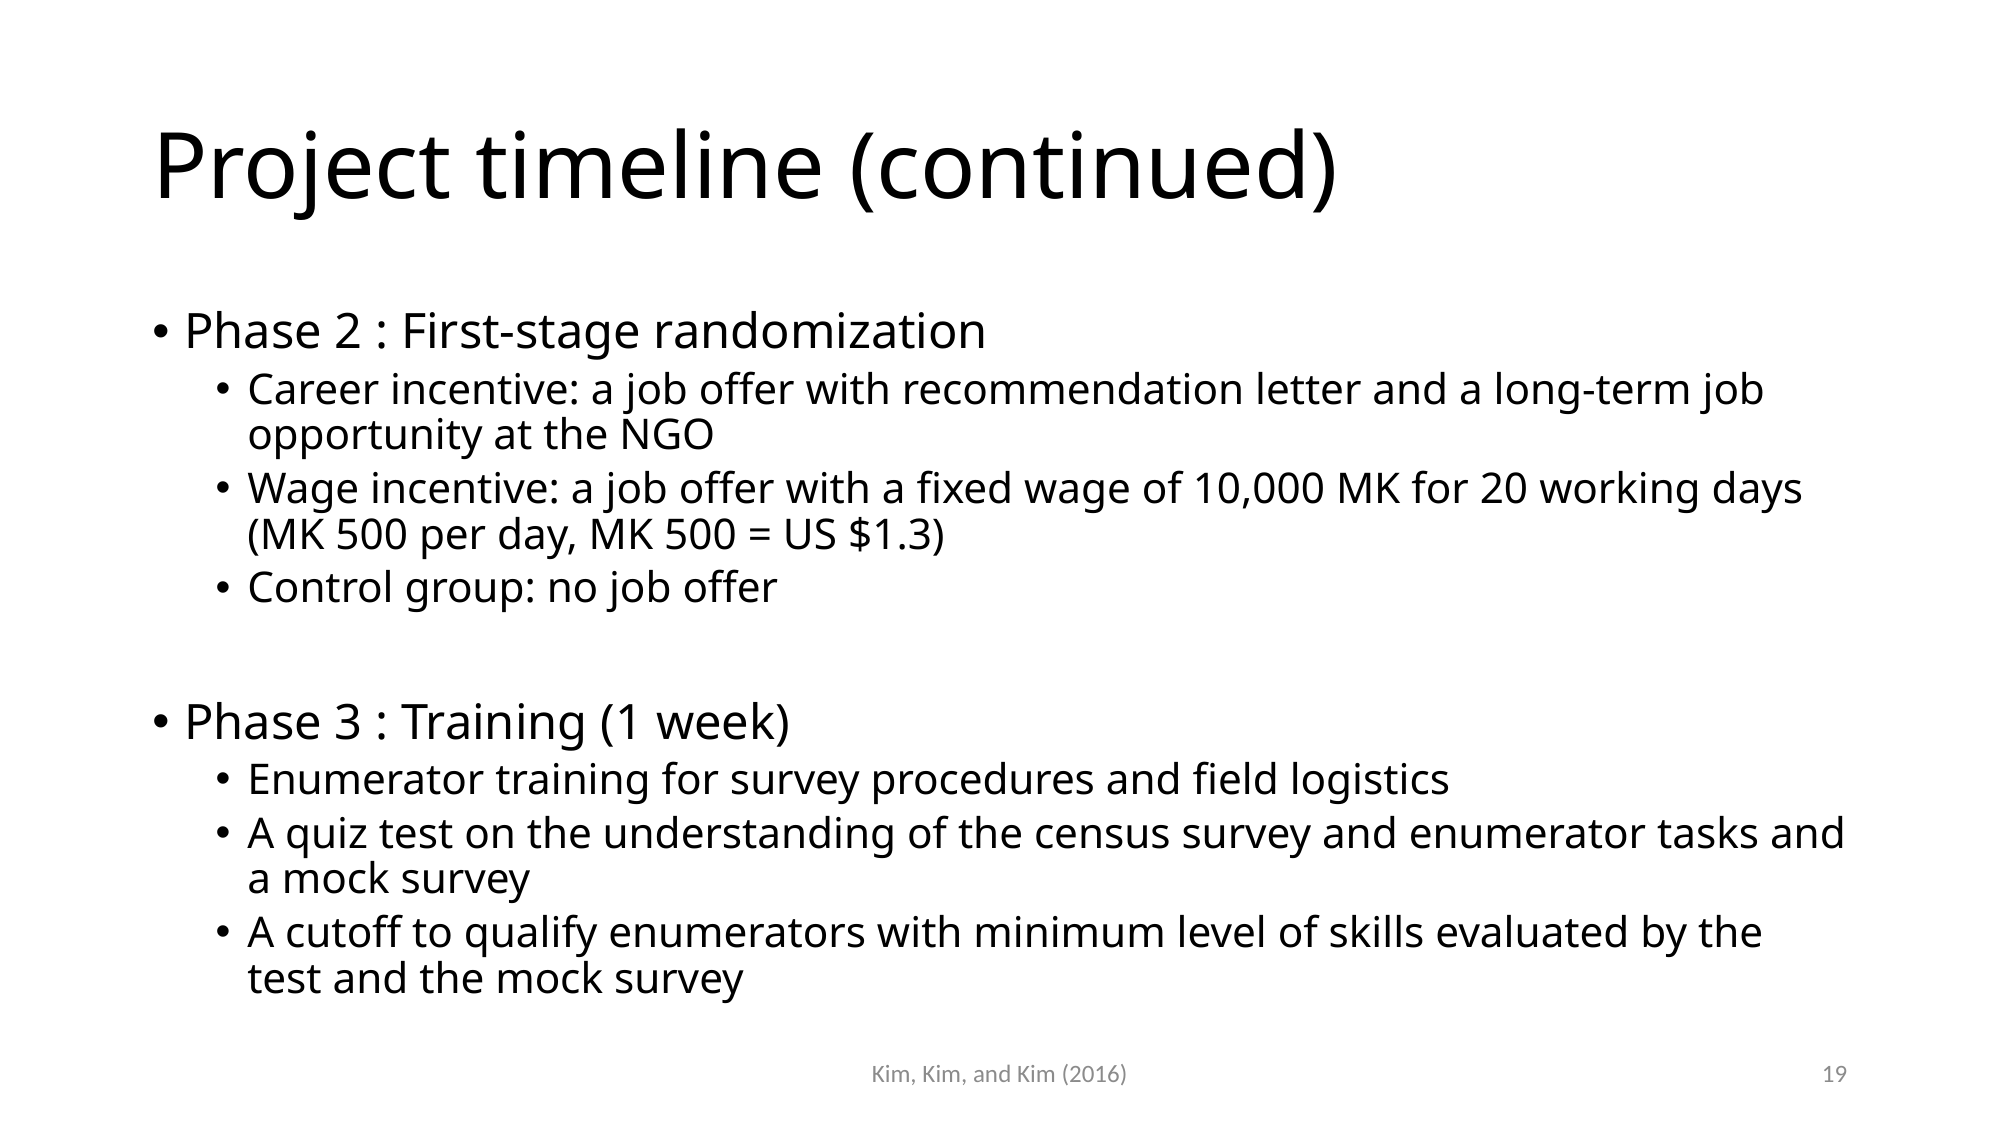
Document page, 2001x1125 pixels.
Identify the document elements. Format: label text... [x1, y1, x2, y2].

footer Kim, Kim, and Kim (2016) [662, 1042, 1338, 1103]
title Project timeline (continued) [137, 59, 1863, 278]
list Phase 2 : First-stage randomization Career incentive: a job offer with recommendation letter and a long-term job opportunity at the NGO Wage incentive: a job offer with a fixed wage of 10,000 MK for 20 working days (MK 500 per day, MK 500 = US $1.3) Control group: no job offer Phase 3 : Training (1 week) Enumerator training for survey procedures and field logistics A quiz test on the understanding of the census survey and enumerator tasks and a mock survey A cutoff to qualify enumerators with minimum level of skills evaluated by the test and the mock survey [137, 299, 1863, 1014]
slide_number 19 [1412, 1042, 1863, 1103]
